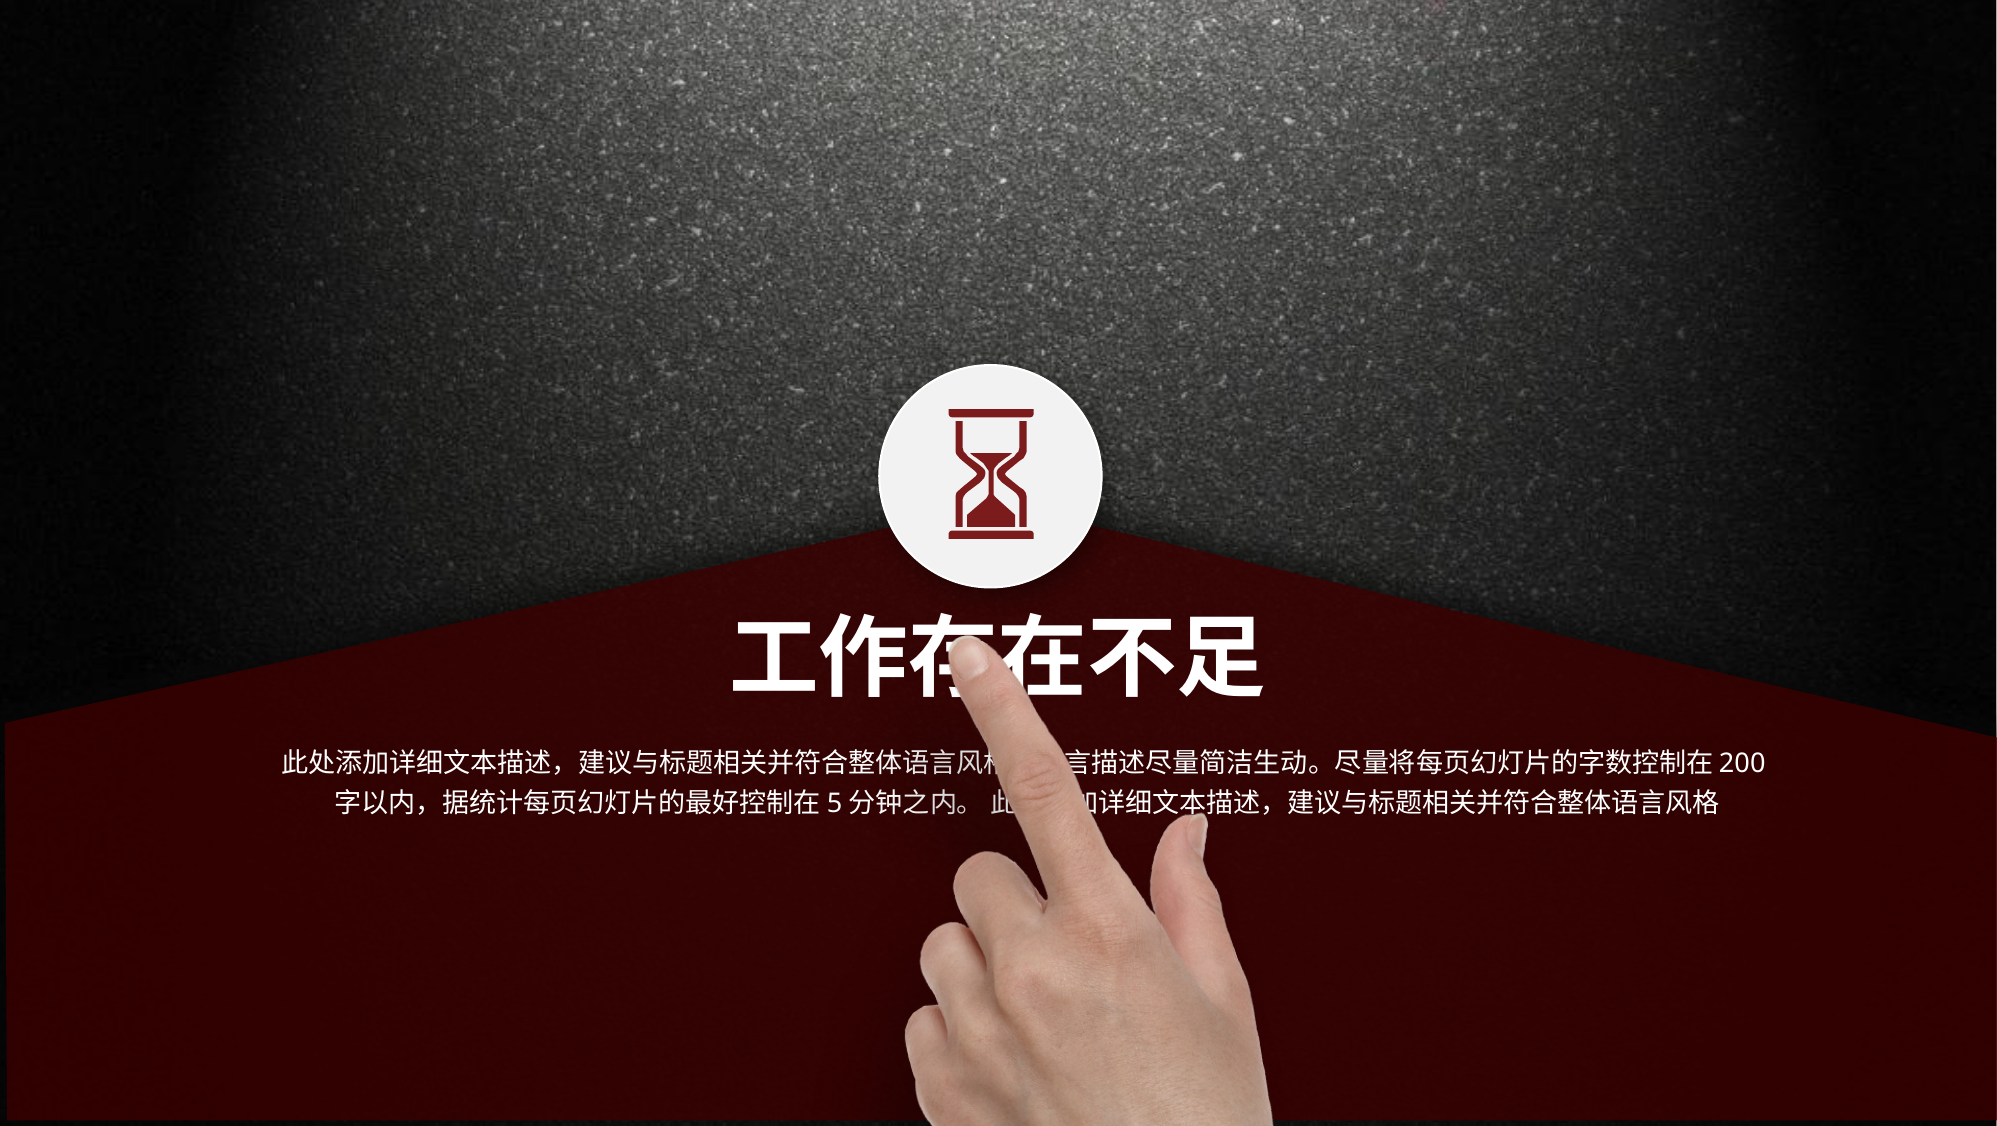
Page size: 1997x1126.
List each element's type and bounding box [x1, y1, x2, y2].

text_box [948, 408, 1034, 540]
picture [0, 0, 1997, 1126]
